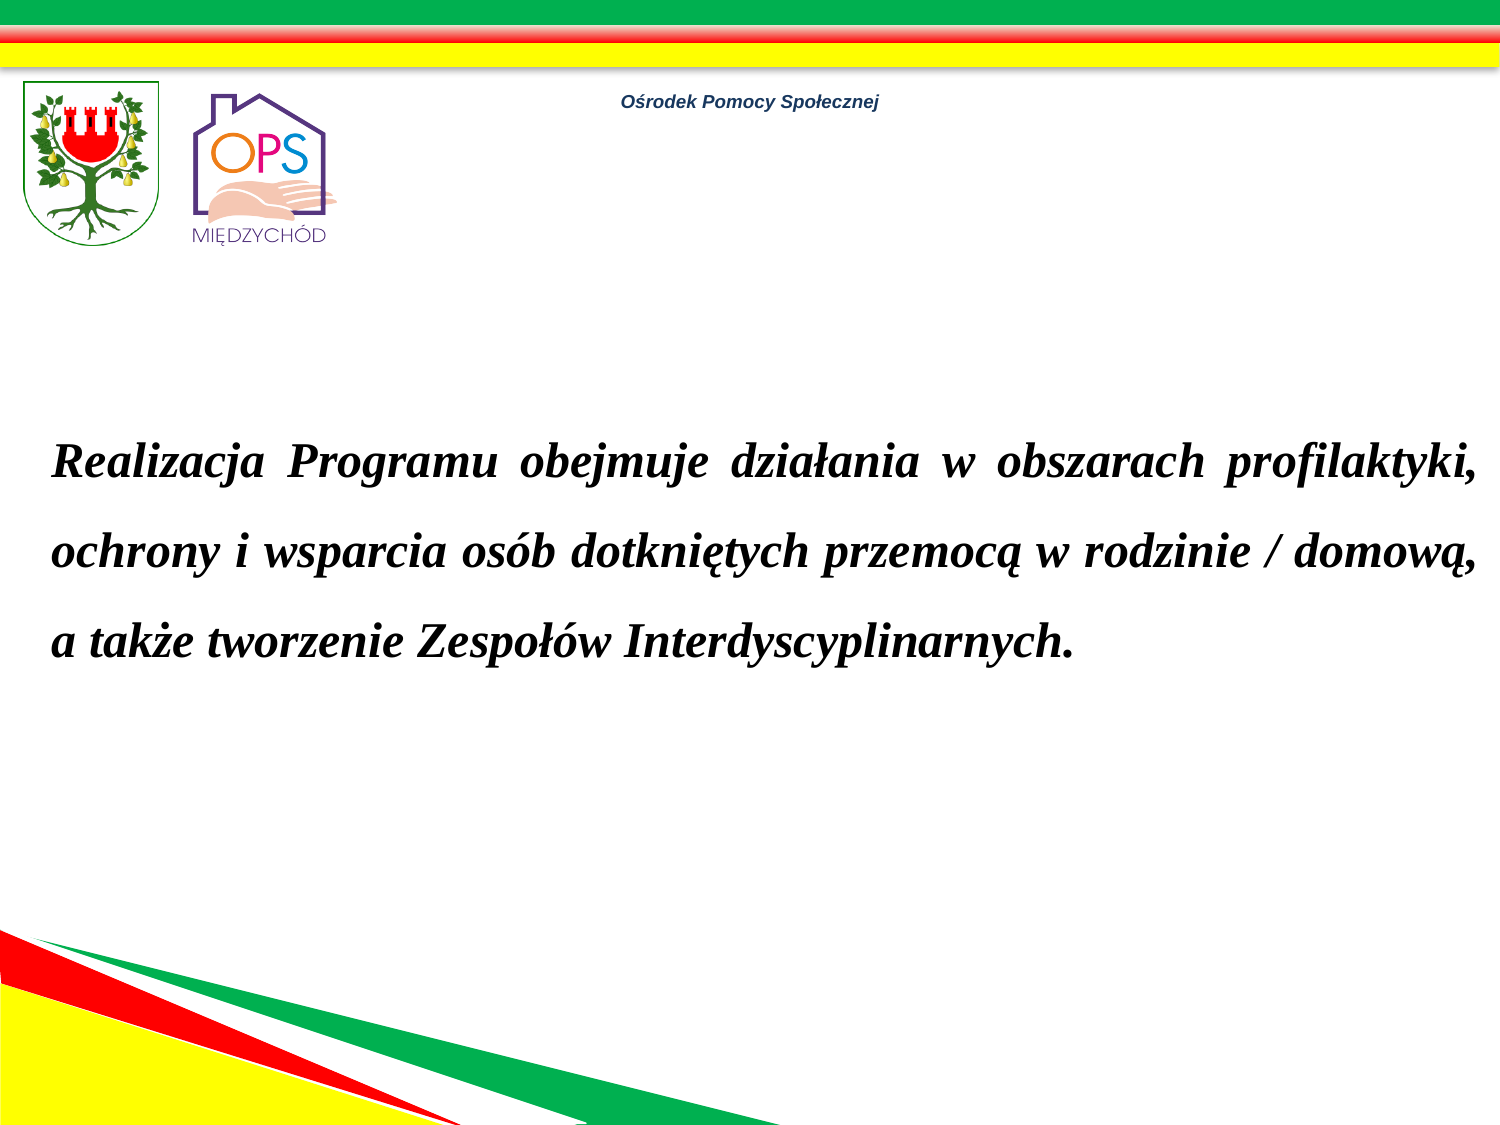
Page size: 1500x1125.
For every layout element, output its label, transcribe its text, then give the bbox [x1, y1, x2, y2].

picture [23, 70, 372, 268]
slide_number Realizacja Programu obejmuje działania w obszarach profilaktyki, ochrony i wsparcia osób dotkniętych przemocą w rodzinie / domową, a także tworzenie Zespołów Interdyscyplinarnych. [36, 231, 1496, 858]
